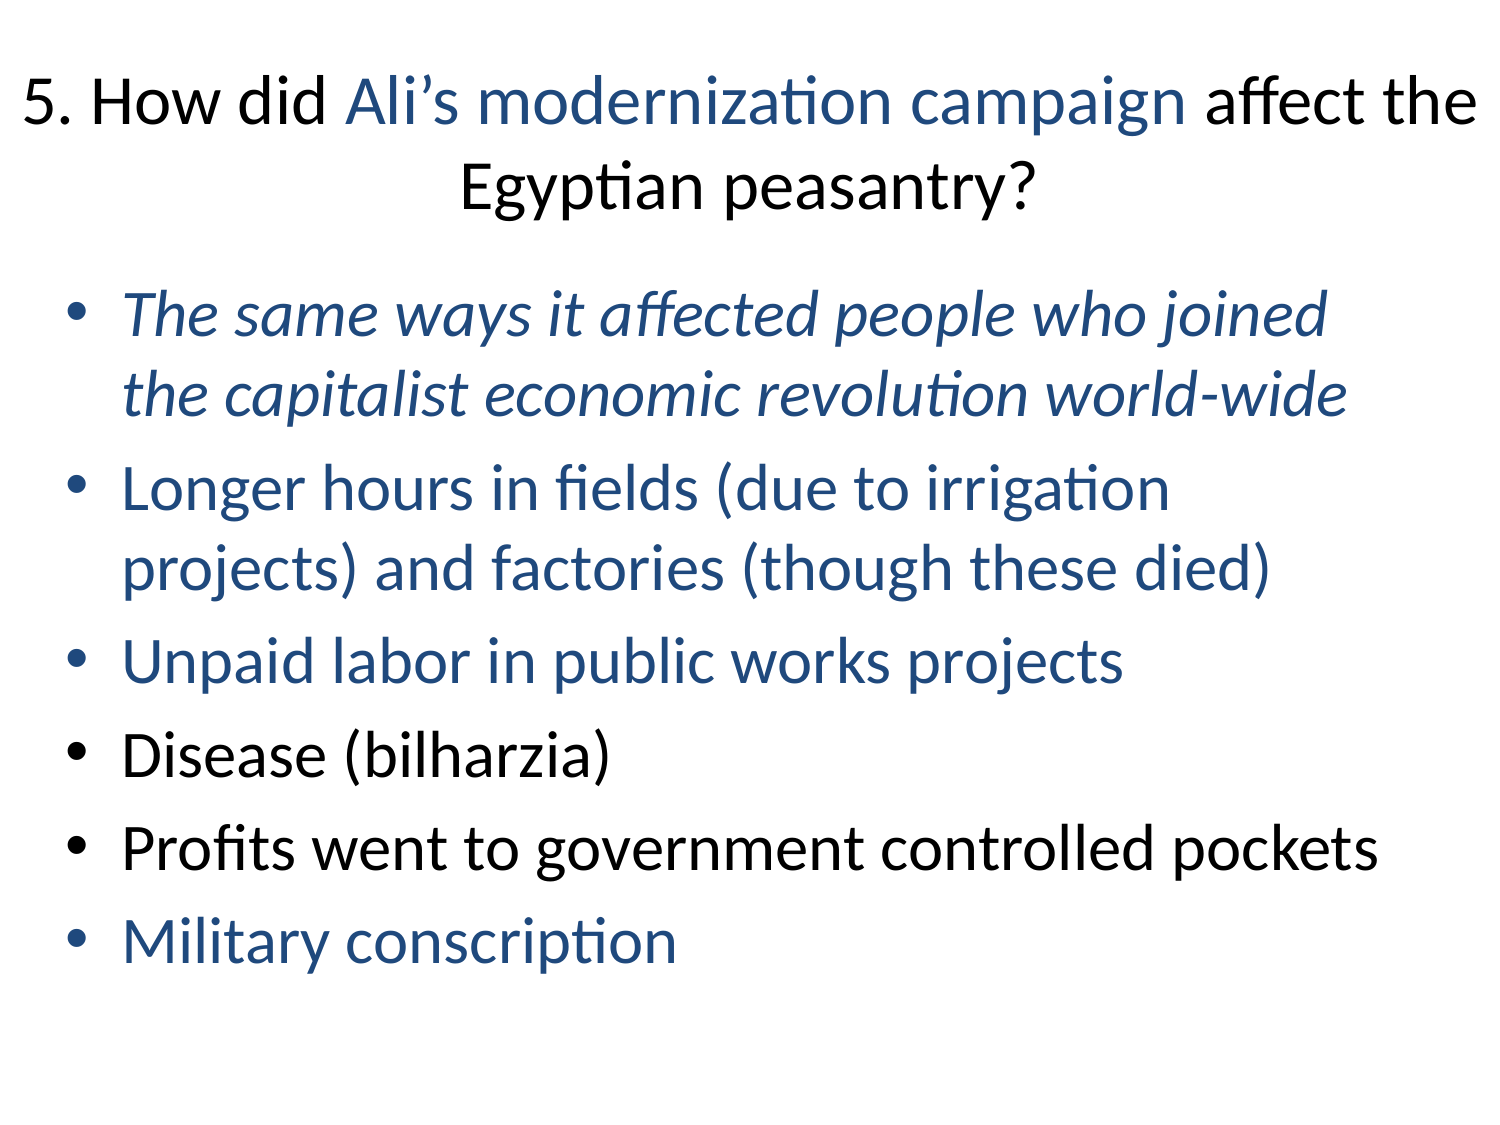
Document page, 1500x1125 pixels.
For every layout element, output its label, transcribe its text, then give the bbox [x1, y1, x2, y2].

list The same ways it affected people who joined the capitalist economic revolution world-wide Longer hours in fields (due to irrigation projects) and factories (though these died) Unpaid labor in public works projects Disease (bilharzia) Profits went to government controlled pockets Military conscription [50, 262, 1425, 1088]
title 5. How did Ali’s modernization campaign affect the Egyptian peasantry? [0, 45, 1500, 233]
